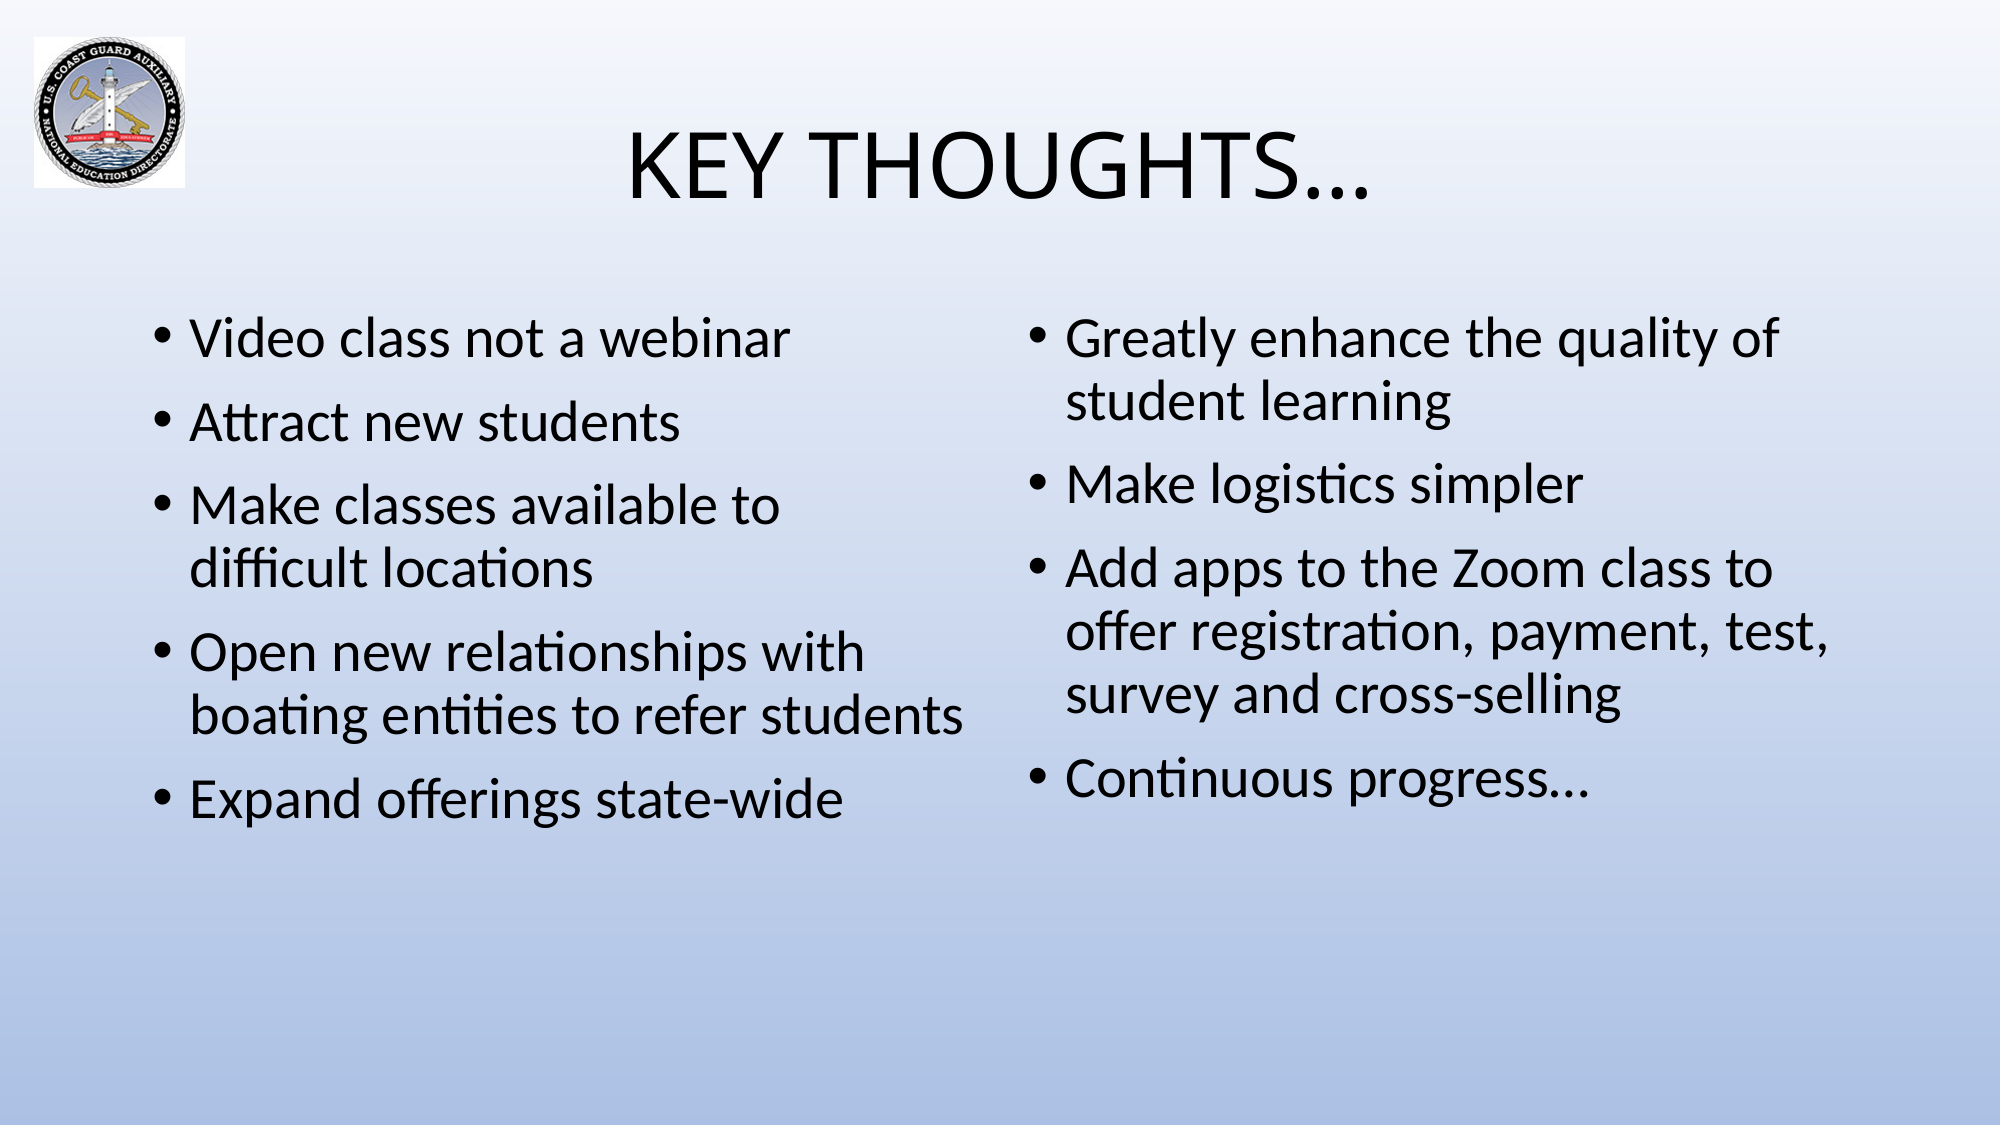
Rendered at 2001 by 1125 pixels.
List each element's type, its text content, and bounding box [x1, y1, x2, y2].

list Video class not a webinar Attract new students Make classes available to difficult locations Open new relationships with boating entities to refer students Expand offerings state-wide [137, 299, 988, 1014]
title KEY THOUGHTS… [137, 59, 1863, 278]
picture [34, 37, 185, 188]
list Greatly enhance the quality of student learning Make logistics simpler Add apps to the Zoom class to offer registration, payment, test, survey and cross-selling Continuous progress… [1012, 299, 1863, 1014]
